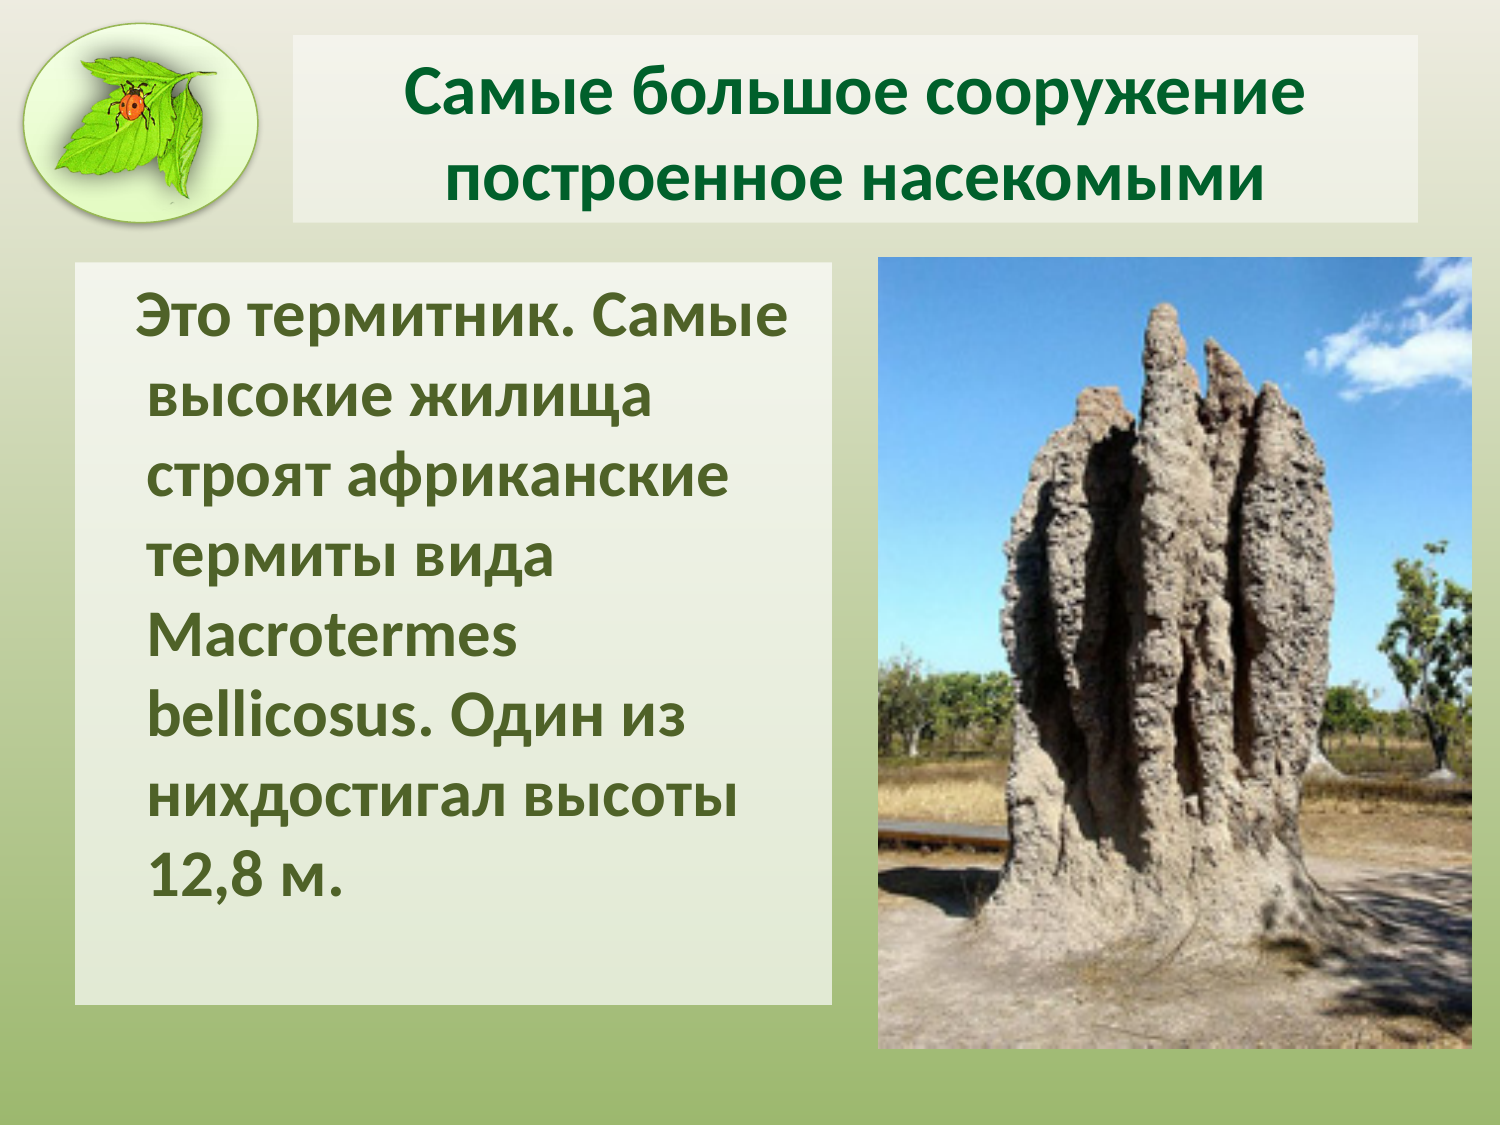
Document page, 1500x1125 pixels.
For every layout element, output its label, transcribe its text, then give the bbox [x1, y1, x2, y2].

picture [46, 35, 227, 211]
title Самые большое сооружение построенное насекомыми [292, 35, 1418, 223]
list Это термитник. Самые высокие жилища строят африканские термиты вида Macrotermes bellicosus. Один из нихдостигал высоты 12,8 м. [75, 262, 832, 1005]
picture [878, 257, 1472, 1049]
